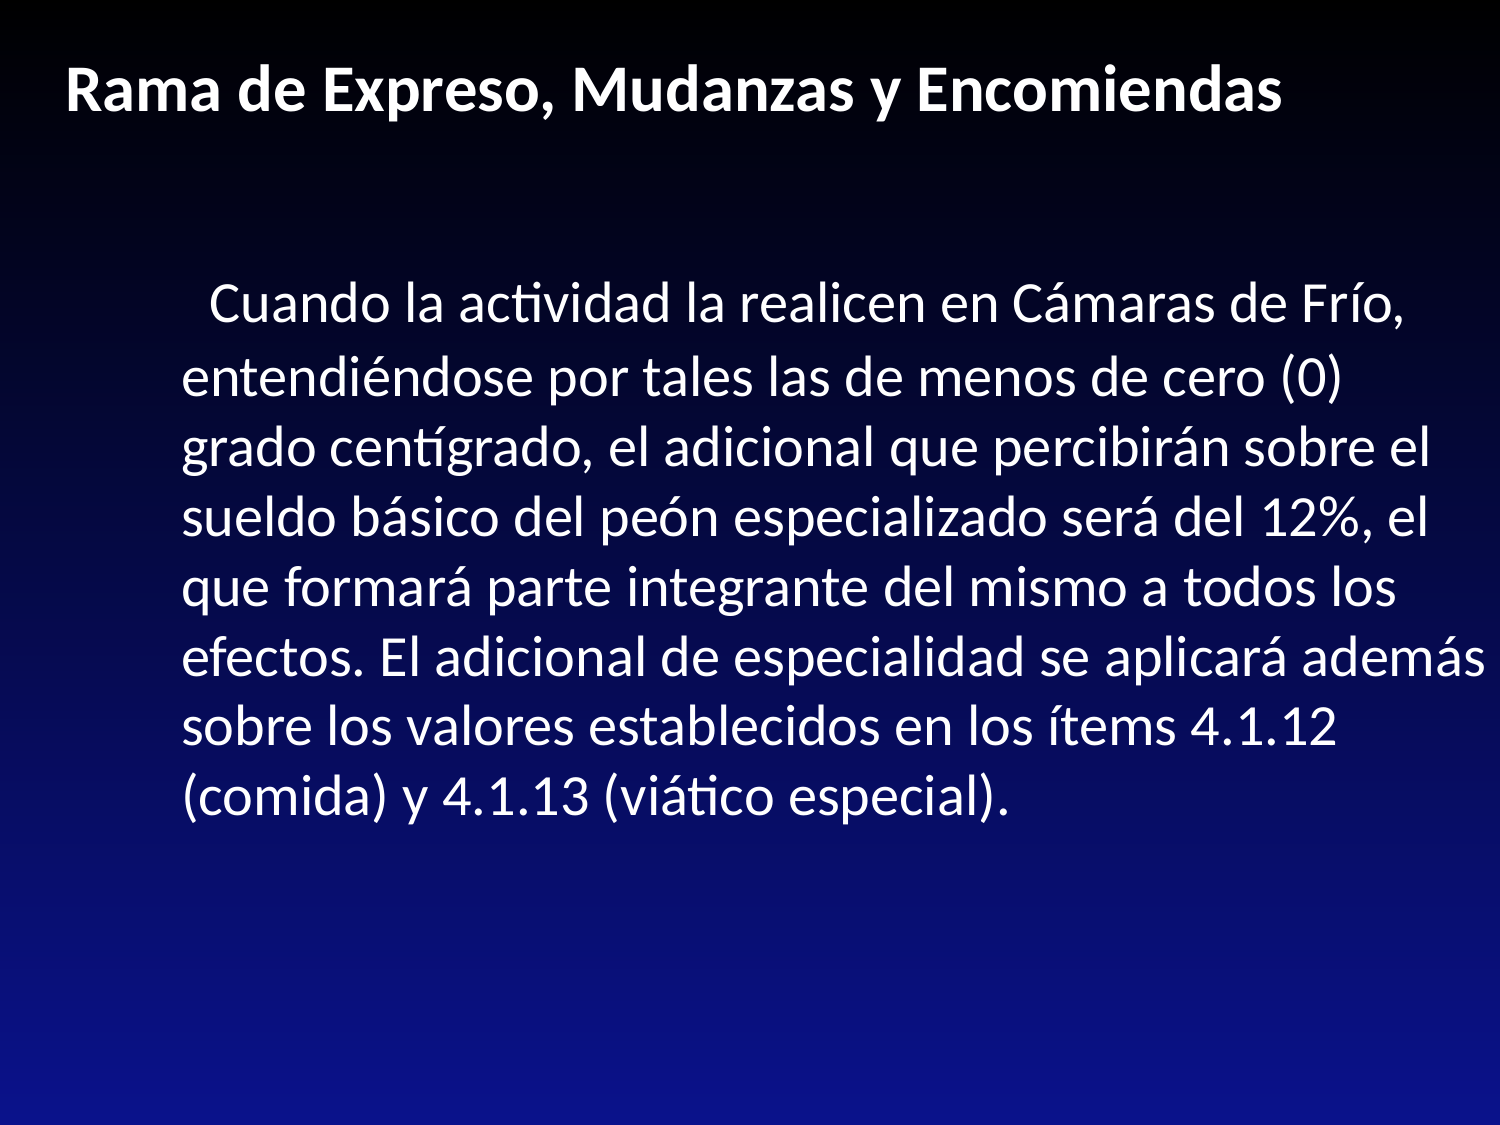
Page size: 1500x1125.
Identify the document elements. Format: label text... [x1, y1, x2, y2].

list Cuando la actividad la realicen en Cámaras de Frío, entendiéndose por tales las de menos de cero (0) grado centígrado, el adicional que percibirán sobre el sueldo básico del peón especializado será del 12%, el que formará parte integrante del mismo a todos los efectos. El adicional de especialidad se aplicará además sobre los valores establecidos en los ítems 4.1.12 (comida) y 4.1.13 (viático especial). [124, 247, 1500, 991]
title Rama de Expreso, Mudanzas y Encomiendas [0, 44, 1351, 233]
